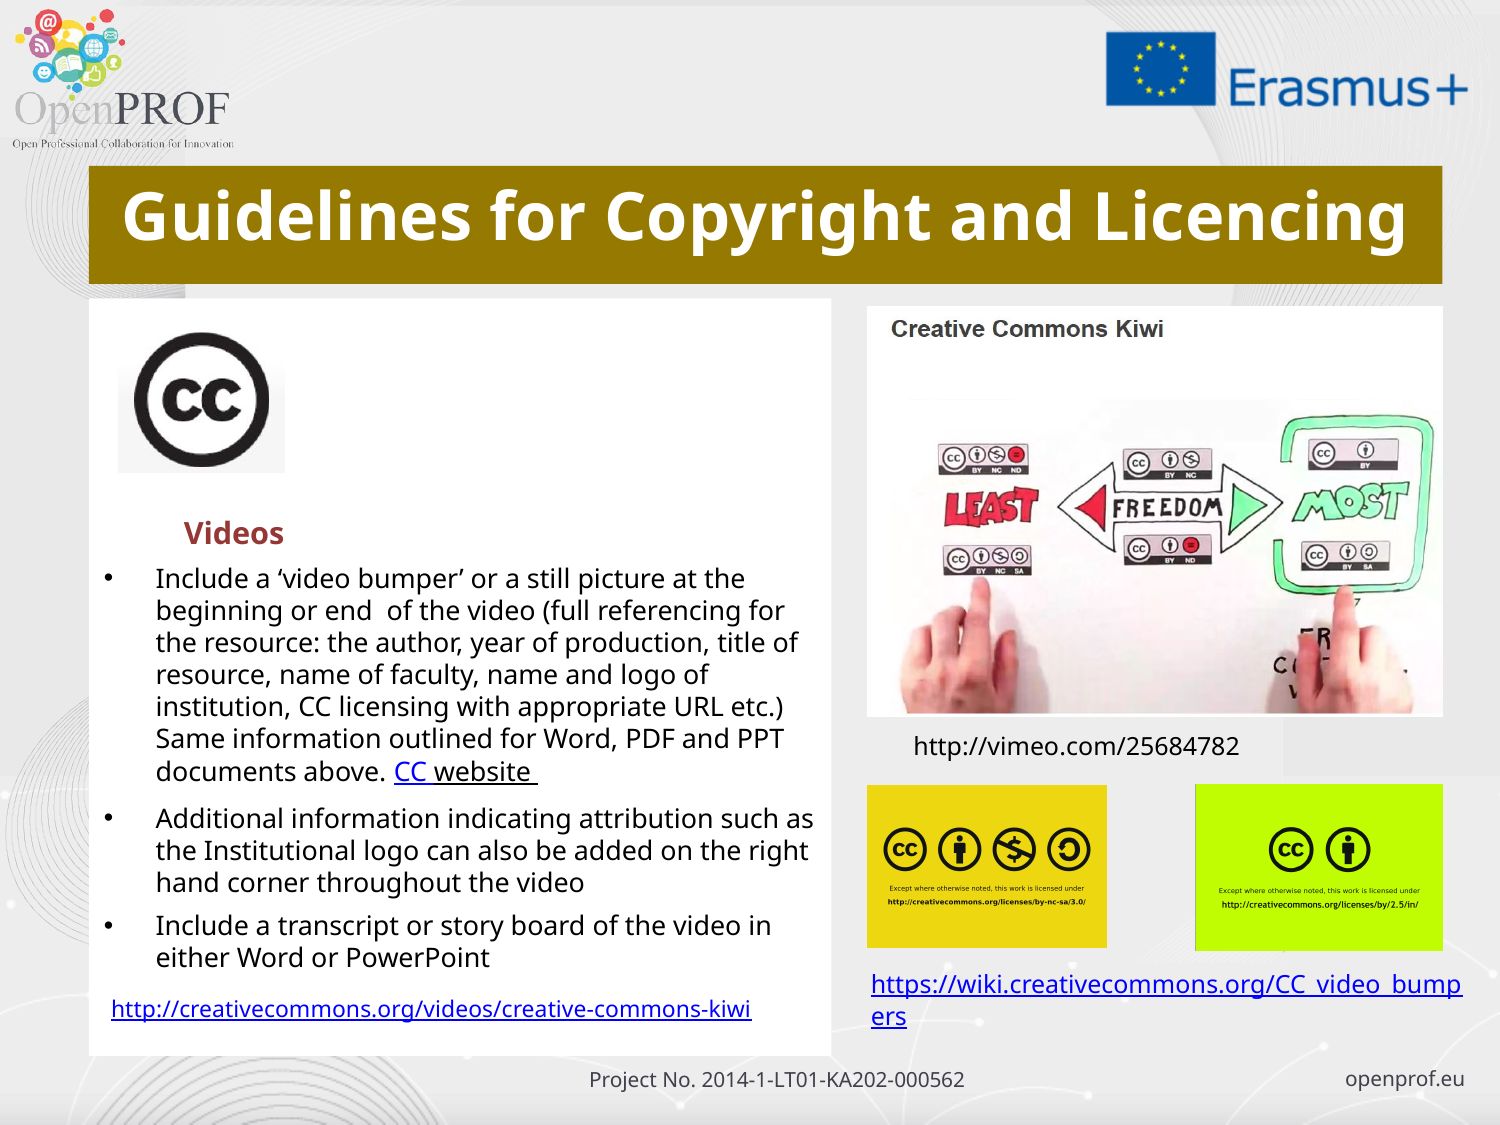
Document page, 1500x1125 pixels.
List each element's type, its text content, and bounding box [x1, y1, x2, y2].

picture [0, 0, 1500, 1125]
text_box Videos Include a ‘video bumper’ or a still picture at the beginning or end of the video (full referencing for the resource: the author, year of production, title of resource, name of faculty, name and logo of institution, CC licensing with appropriate URL etc.) Same information outlined for Word, PDF and PPT documents above. CC website Additional information indicating attribution such as the Institutional logo can also be added on the right hand corner throughout the video Include a transcript or story board of the video in either Word or PowerPoint http://creativecommons.org/videos/creative-commons-kiwi [88, 298, 832, 1056]
text_box Guidelines for Copyright and Licencing [88, 165, 1443, 284]
text_box https://wiki.creativecommons.org/CC_video_bumpers [856, 954, 1479, 1010]
text_box http://vimeo.com/25684782 [898, 726, 1255, 768]
